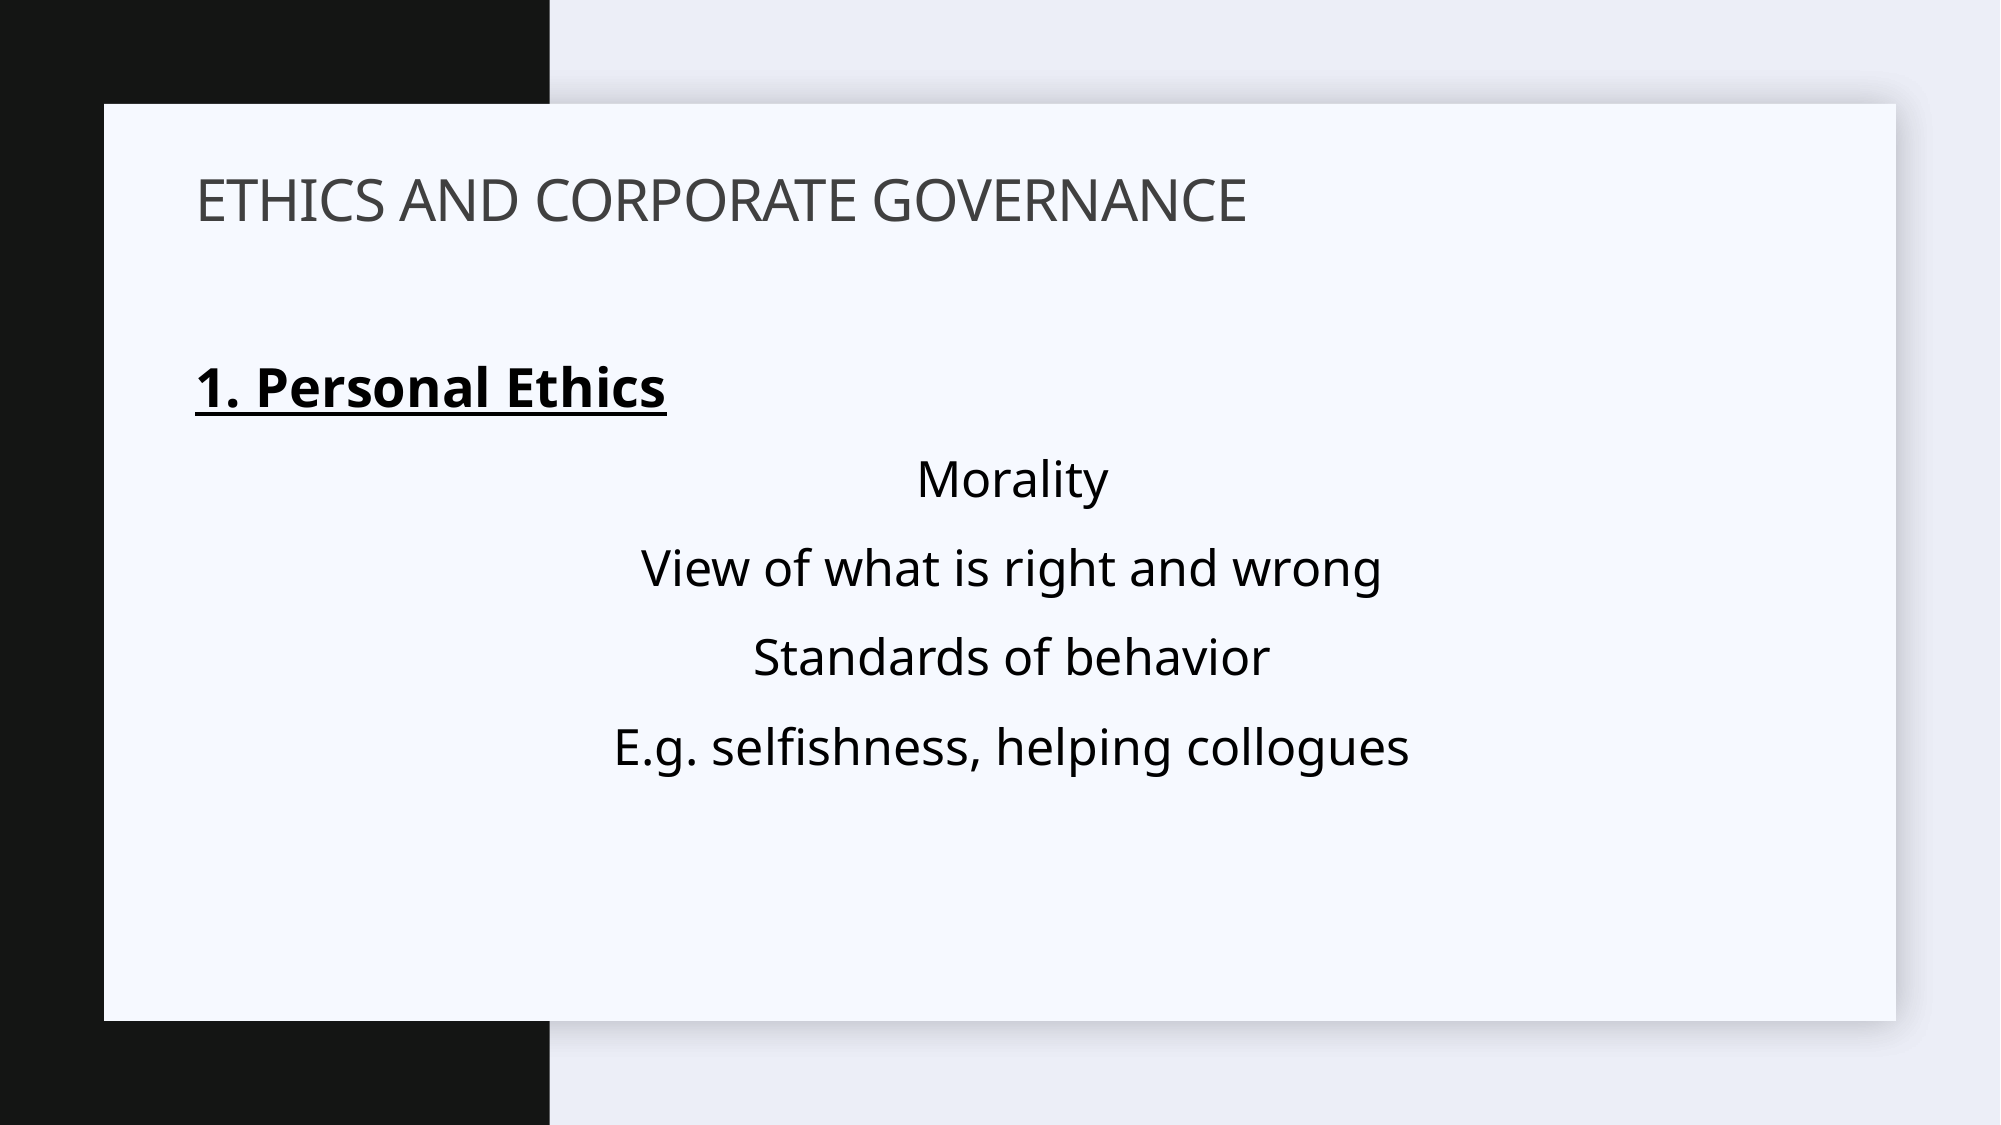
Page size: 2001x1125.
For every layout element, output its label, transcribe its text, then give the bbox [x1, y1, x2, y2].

title Ethics and corporate governance [180, 154, 1830, 251]
list 1. Personal Ethics Morality View of what is right and wrong Standards of behavior E.g. selfishness, helping collogues [180, 345, 1830, 963]
